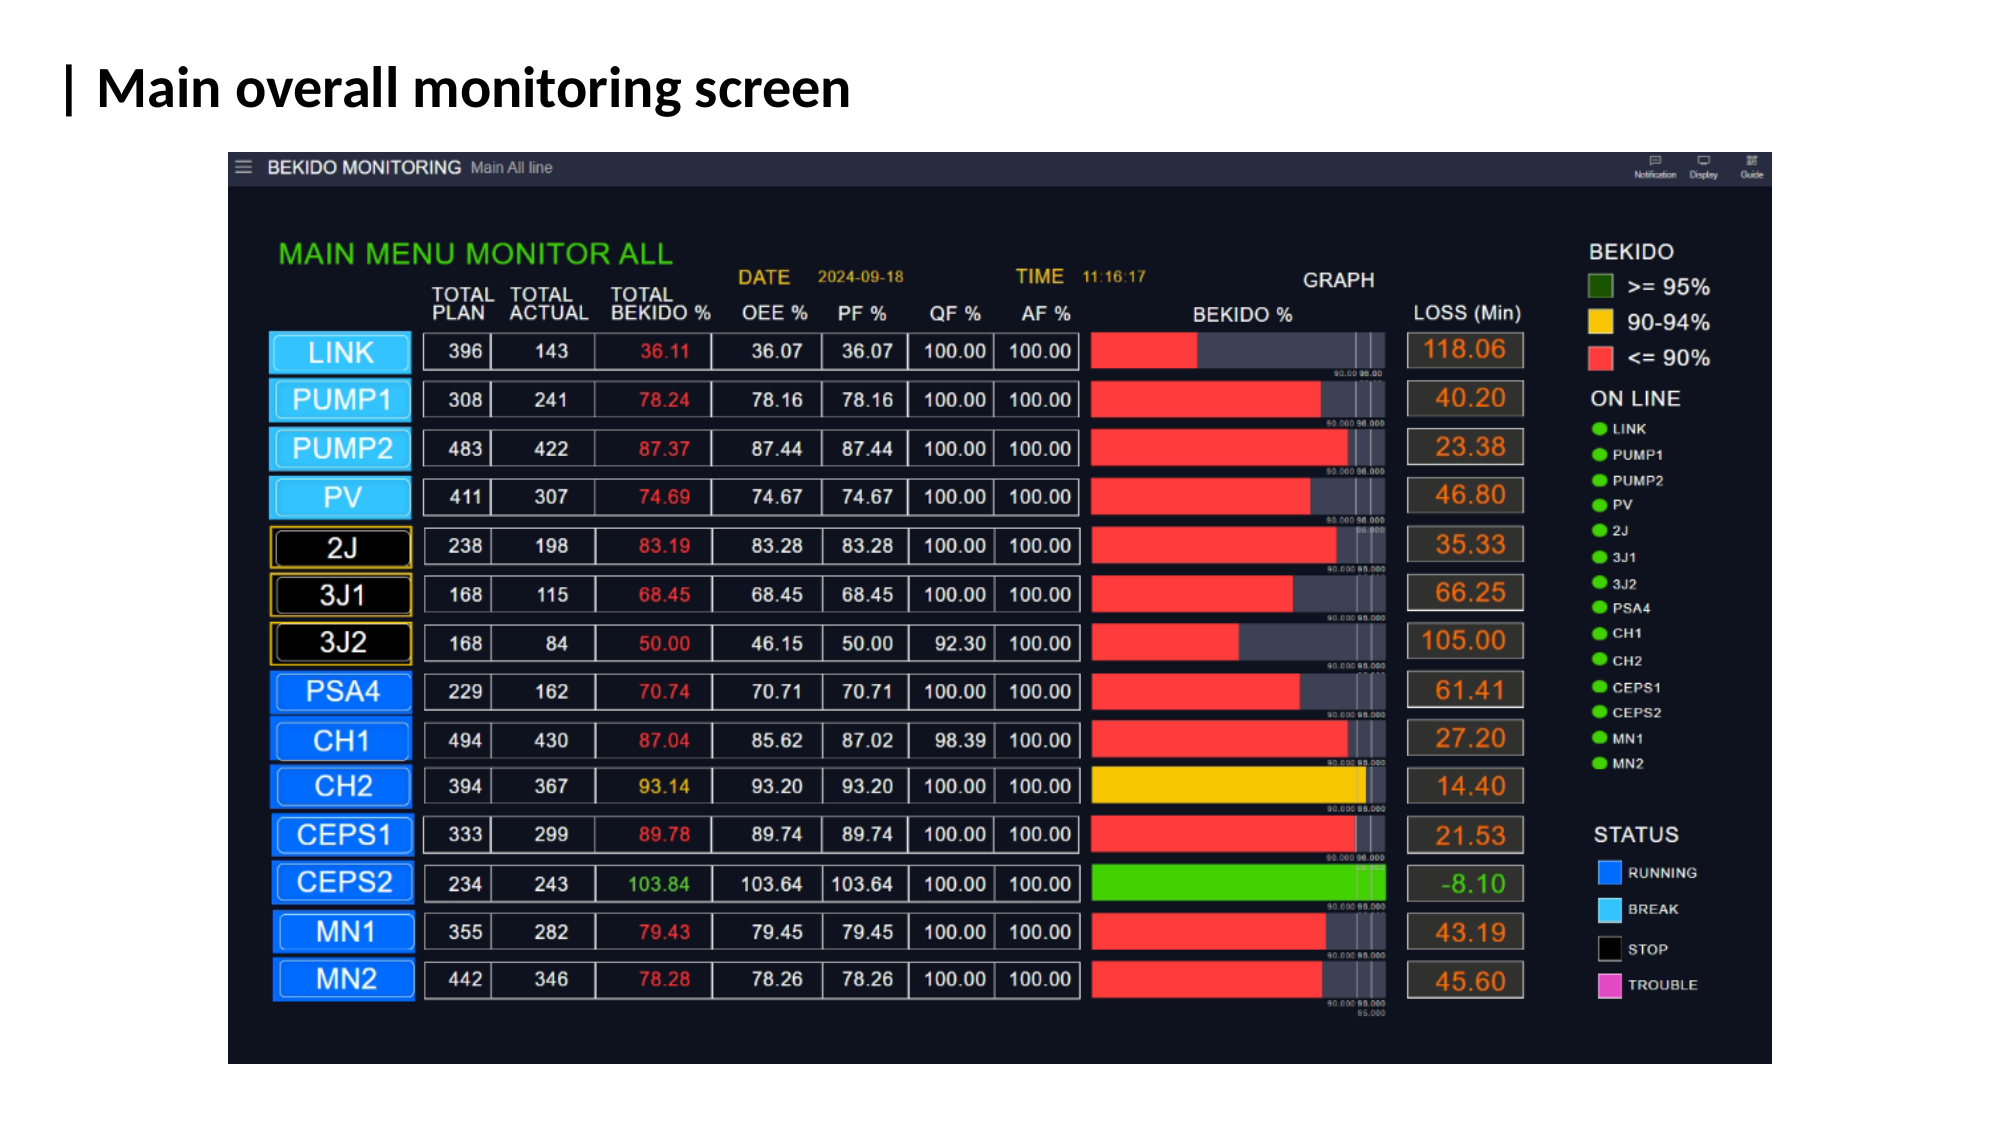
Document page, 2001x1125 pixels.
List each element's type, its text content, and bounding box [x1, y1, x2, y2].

picture [228, 152, 1772, 1064]
text_box | Main overall monitoring screen [41, 42, 868, 127]
